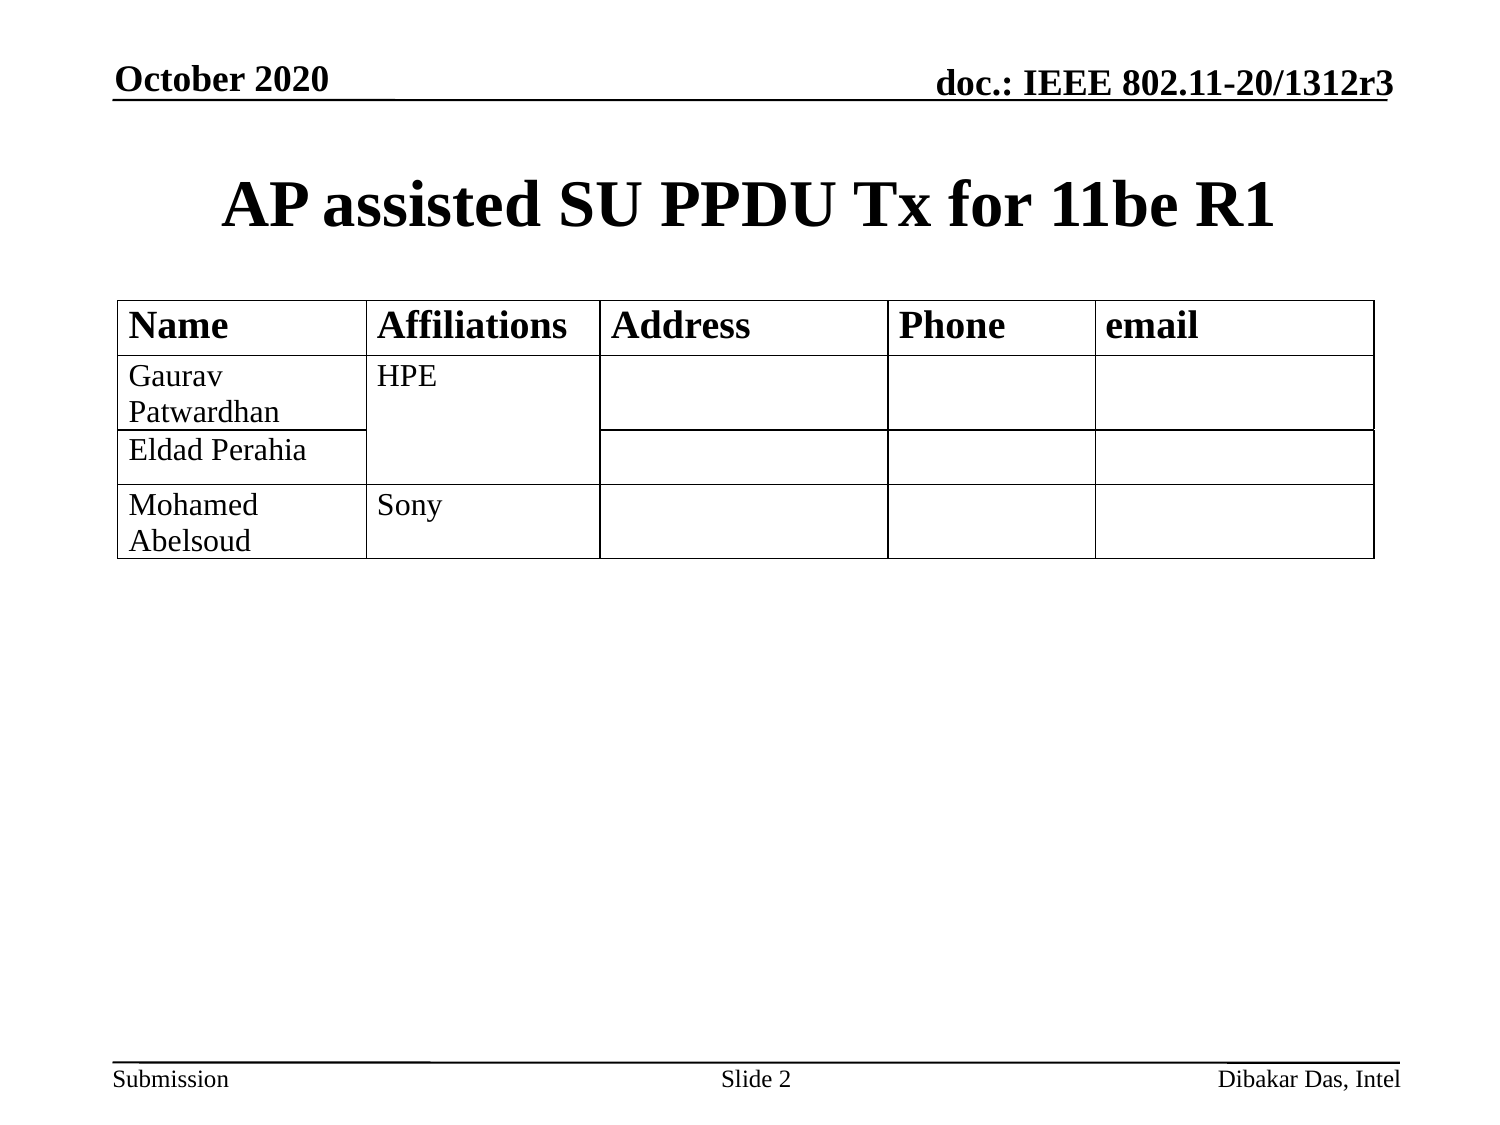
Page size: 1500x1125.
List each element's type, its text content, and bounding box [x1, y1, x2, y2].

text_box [102, 299, 1402, 941]
footer Dibakar Das, Intel [878, 1061, 1402, 1093]
slide_number Slide 2 [712, 1061, 800, 1123]
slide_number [114, 54, 423, 100]
title AP assisted SU PPDU Tx for 11be R1 [112, 112, 1388, 288]
